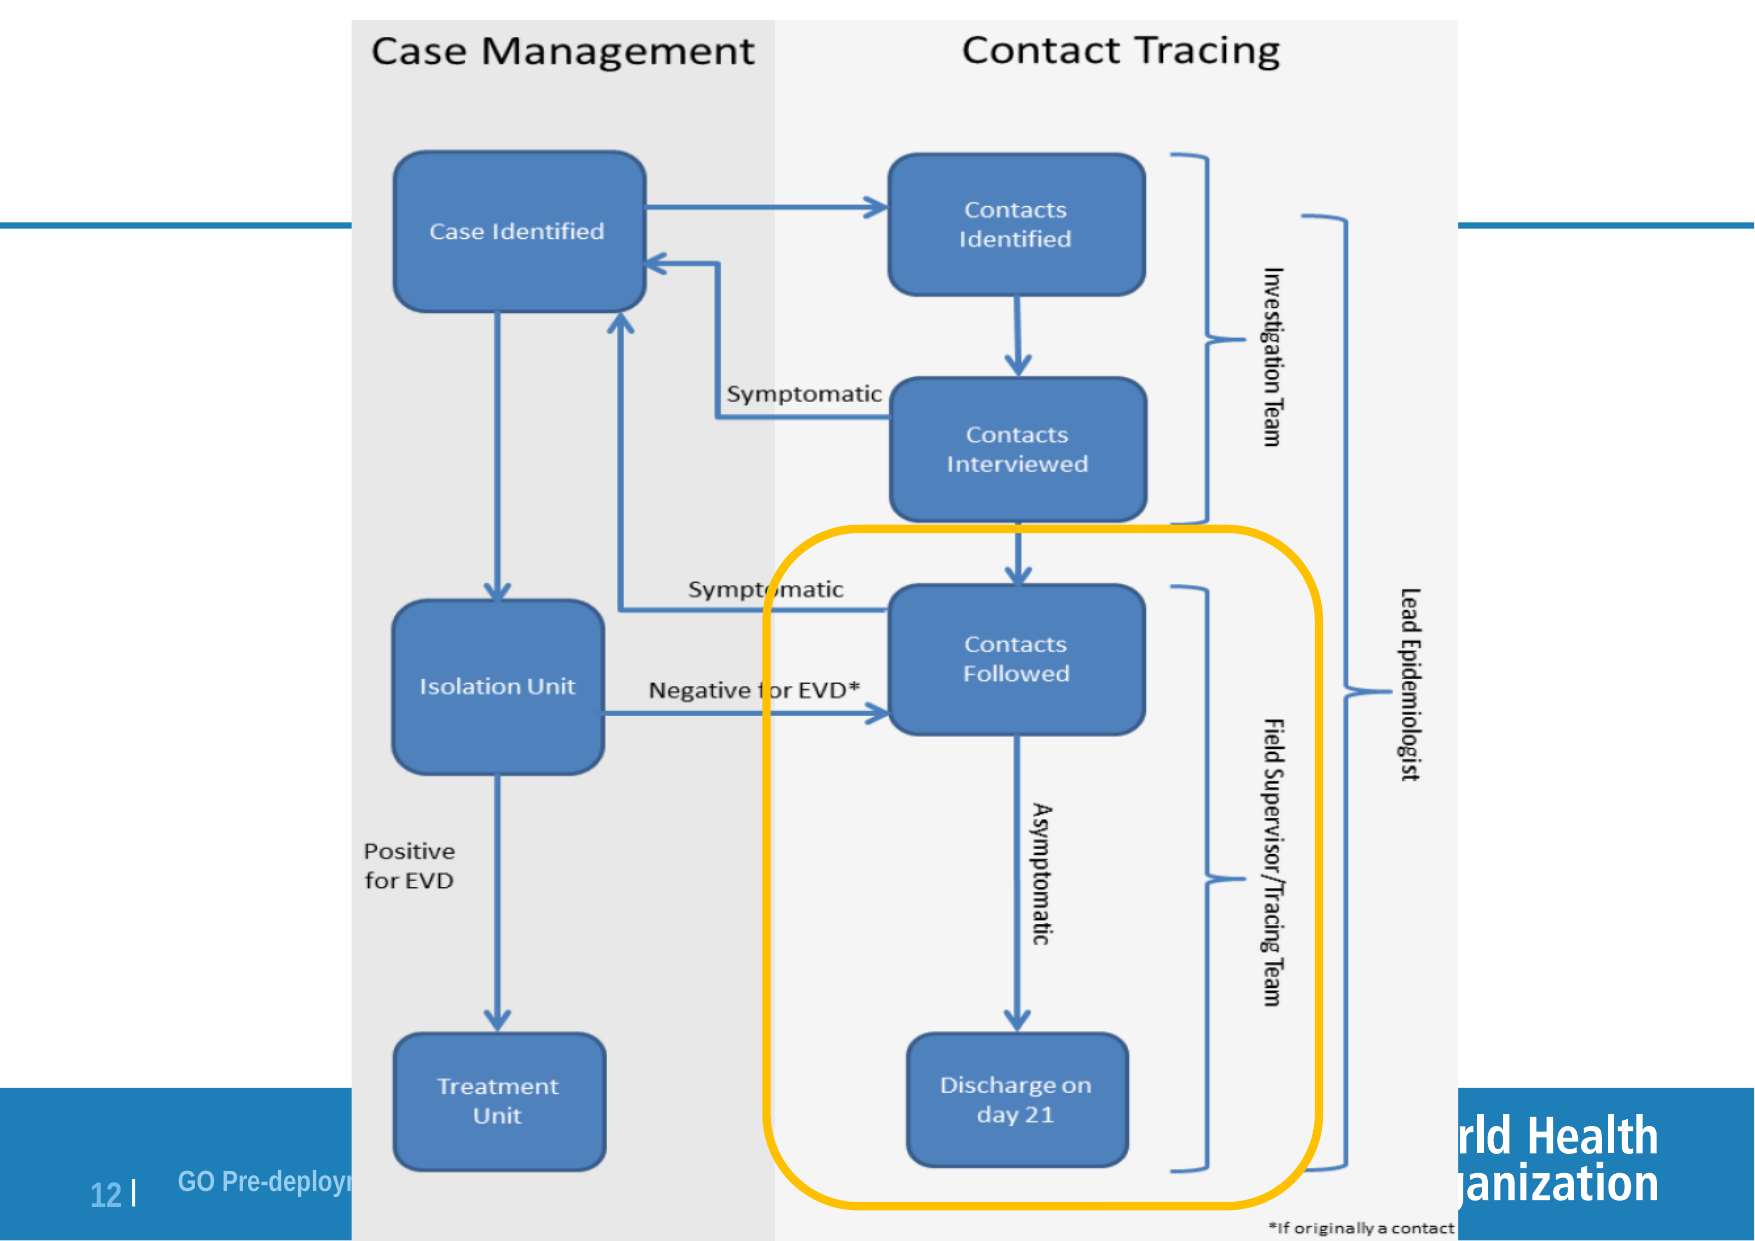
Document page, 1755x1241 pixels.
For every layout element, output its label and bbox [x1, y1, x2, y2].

picture [351, 19, 1459, 1241]
